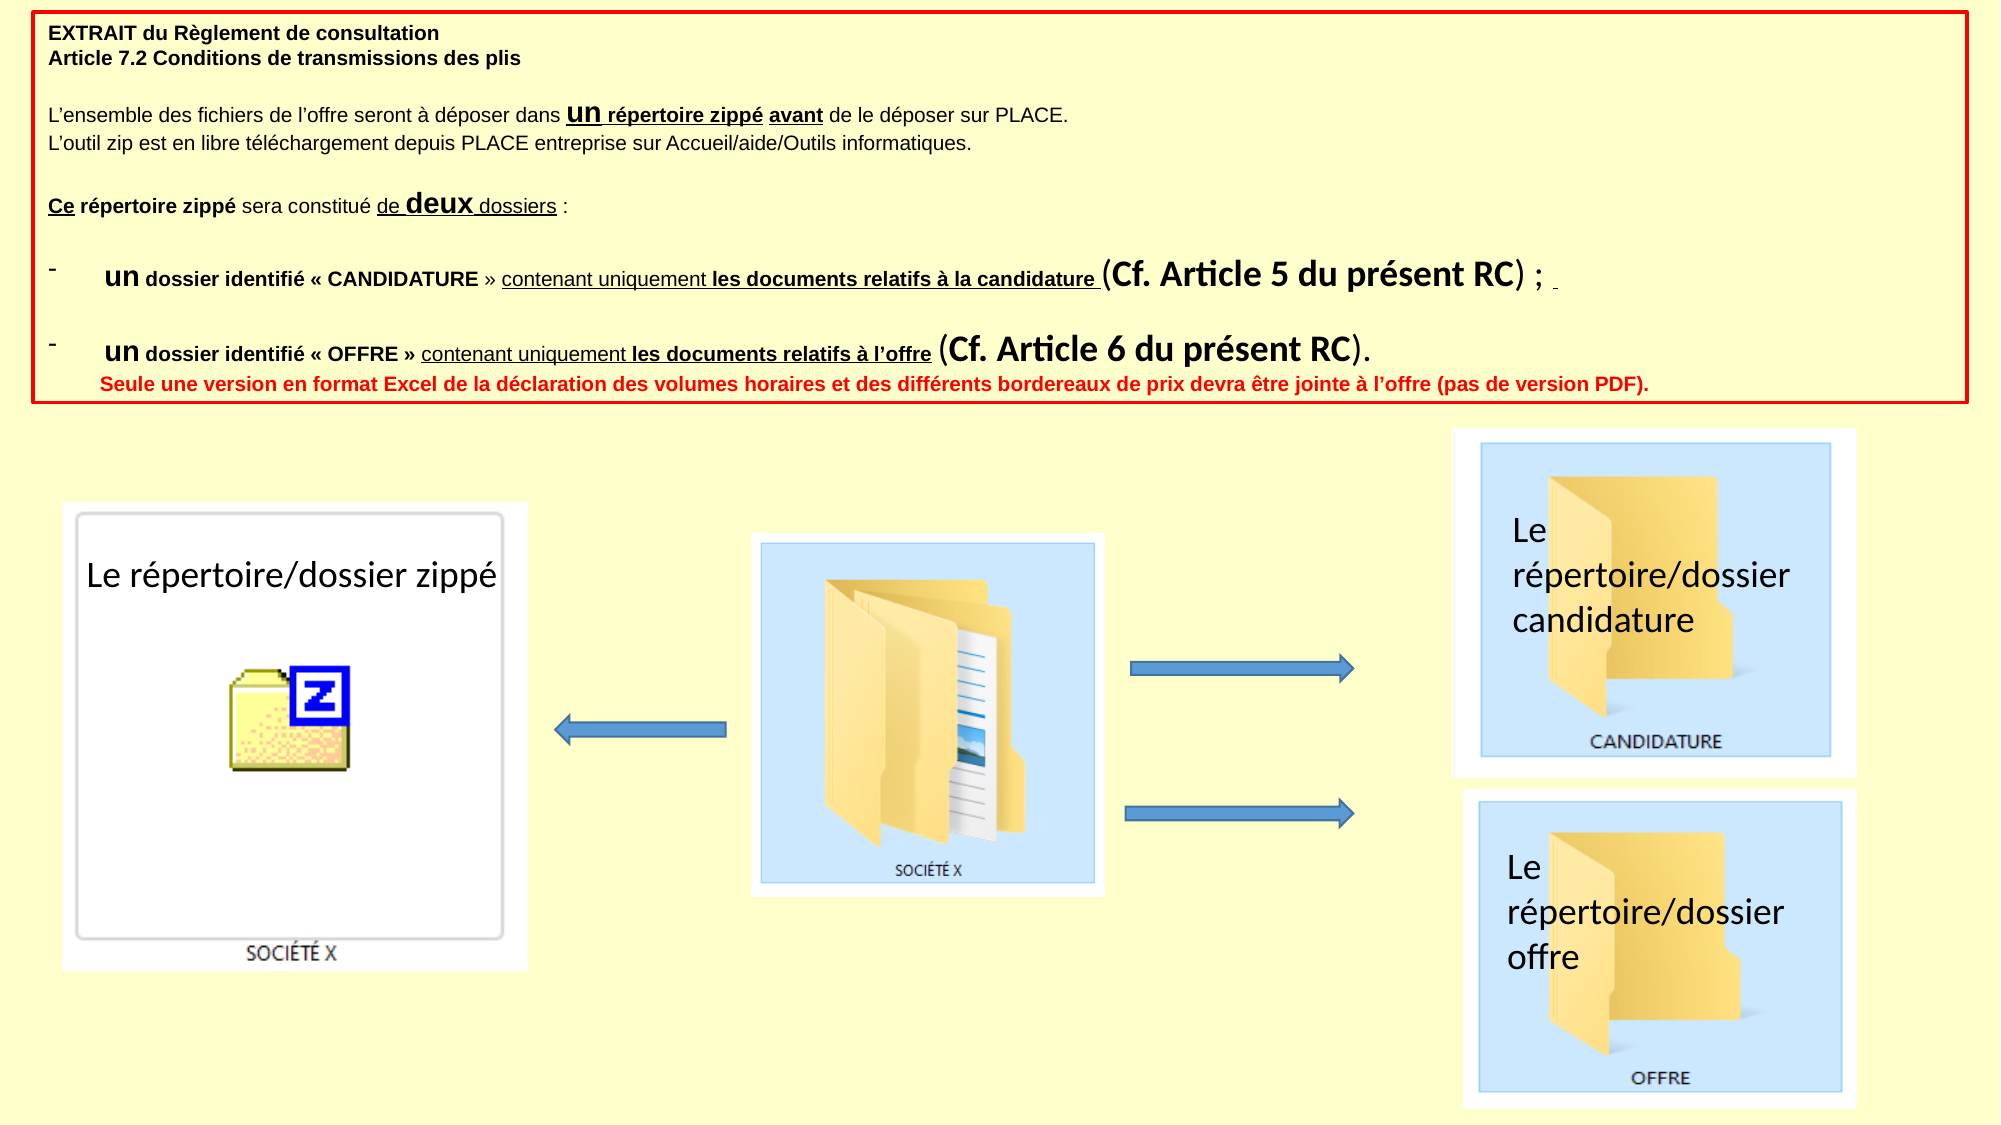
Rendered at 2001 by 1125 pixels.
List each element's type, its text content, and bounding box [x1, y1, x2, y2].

text_box [1124, 797, 1355, 830]
picture [1452, 428, 1857, 778]
picture [62, 502, 528, 971]
text_box EXTRAIT du Règlement de consultation Article 7.2 Conditions de transmissions des plis L’ensemble des fichiers de l’offre seront à déposer dans un répertoire zippé avant de le déposer sur PLACE. L’outil zip est en libre téléchargement depuis PLACE entreprise sur Accueil/aide/Outils informatiques. Ce répertoire zippé sera constitué de deux dossiers : un dossier identifié « CANDIDATURE » contenant uniquement les documents relatifs à la candidature (Cf. Article 5 du présent RC) ; un dossier identifié « OFFRE » contenant uniquement les documents relatifs à l’offre (Cf. Article 6 du présent RC). Seule une version en format Excel de la déclaration des volumes horaires et des différents bordereaux de prix devra être jointe à l’offre (pas de version PDF). [33, 12, 1967, 403]
picture [1463, 789, 1857, 1109]
text_box [553, 712, 727, 747]
picture [751, 533, 1106, 897]
text_box [1130, 653, 1355, 684]
